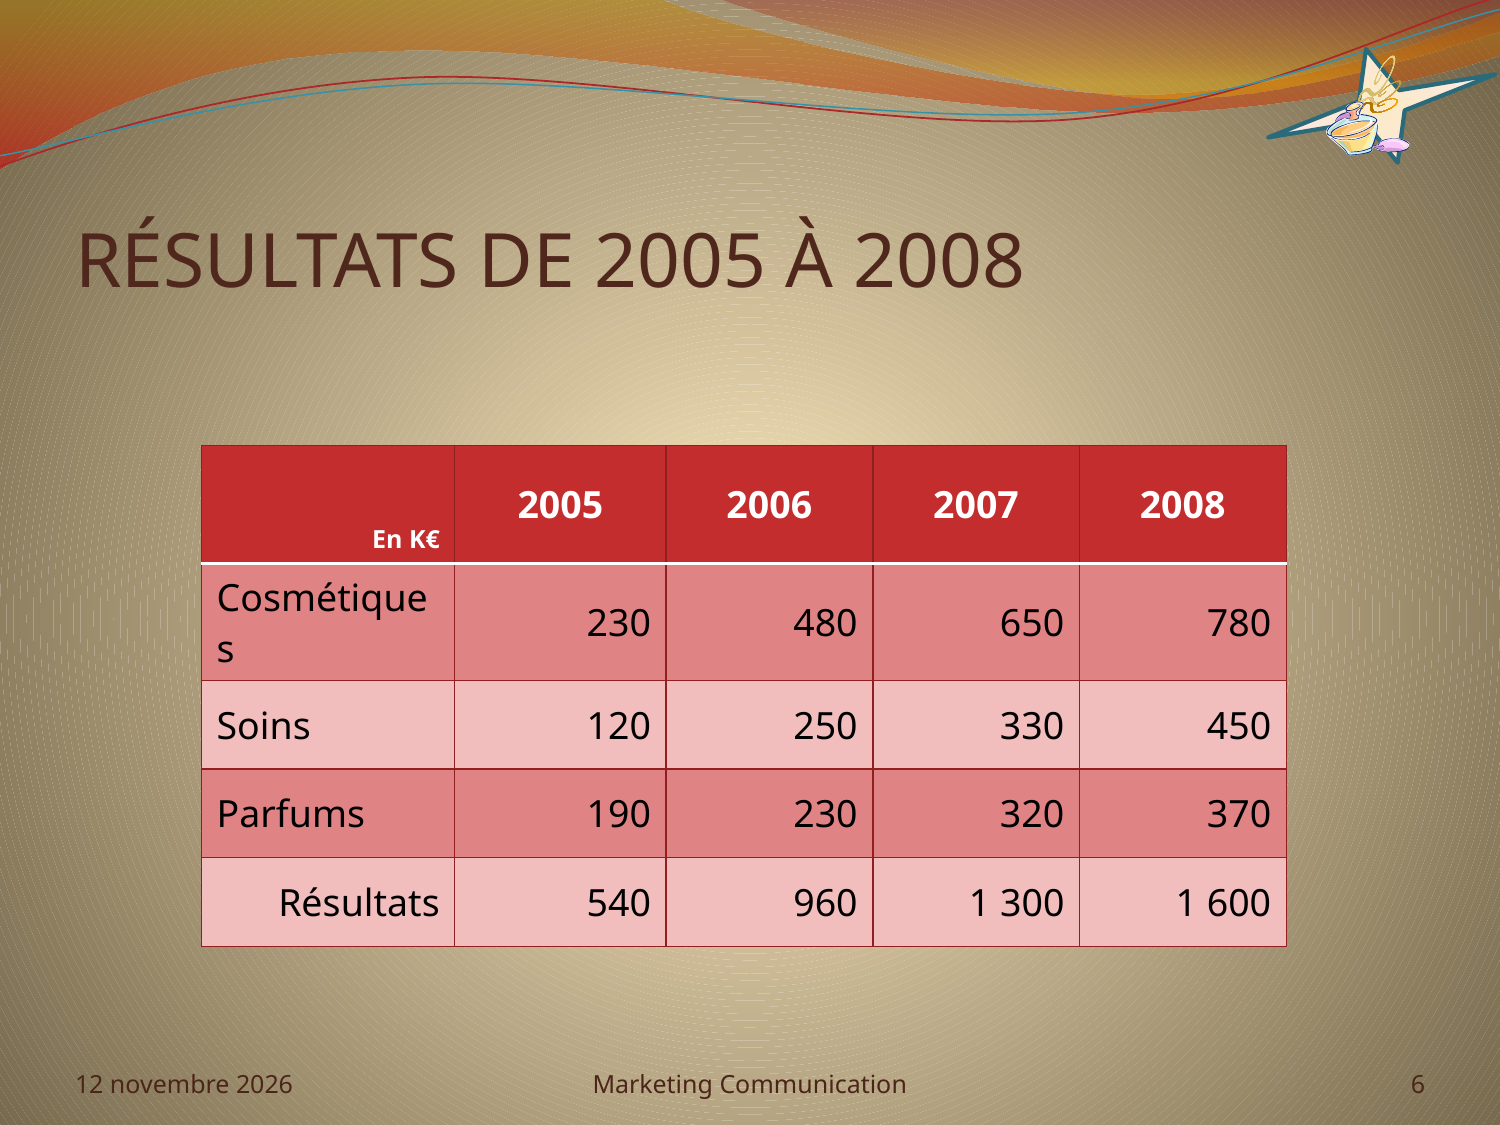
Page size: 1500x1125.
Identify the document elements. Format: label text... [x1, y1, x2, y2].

table_header 2008 [1080, 446, 1286, 562]
table_cell 370 [1080, 770, 1286, 857]
table_cell 190 [455, 770, 665, 857]
table_header 2007 [874, 446, 1079, 562]
table_cell 230 [455, 565, 665, 680]
table_header 2005 [455, 446, 665, 562]
table_cell Parfums [202, 770, 454, 857]
table_cell 230 [667, 770, 872, 857]
table_cell 780 [1080, 565, 1286, 680]
slide_number 6 [1299, 1042, 1425, 1103]
table_cell 250 [667, 681, 872, 768]
table_cell 960 [667, 858, 872, 946]
title Résultats de 2005 à 2008 [75, 115, 1425, 303]
footer Marketing Communication [474, 1042, 1025, 1103]
table_cell 120 [455, 681, 665, 768]
table_cell Soins [202, 681, 454, 768]
table_cell 540 [455, 858, 665, 946]
slide_number mars 09 [75, 1042, 425, 1103]
table_header 2006 [667, 446, 872, 562]
table_cell 650 [874, 565, 1079, 680]
table_cell 330 [874, 681, 1079, 768]
table_cell 450 [1080, 681, 1286, 768]
table_cell 320 [874, 770, 1079, 857]
table_cell Résultats [202, 858, 454, 946]
table_cell 1 600 [1080, 858, 1286, 946]
table_header En K€ [202, 446, 454, 562]
table_cell Cosmétiques [202, 565, 454, 680]
table_cell 480 [667, 565, 872, 680]
table_cell 1 300 [874, 858, 1079, 946]
